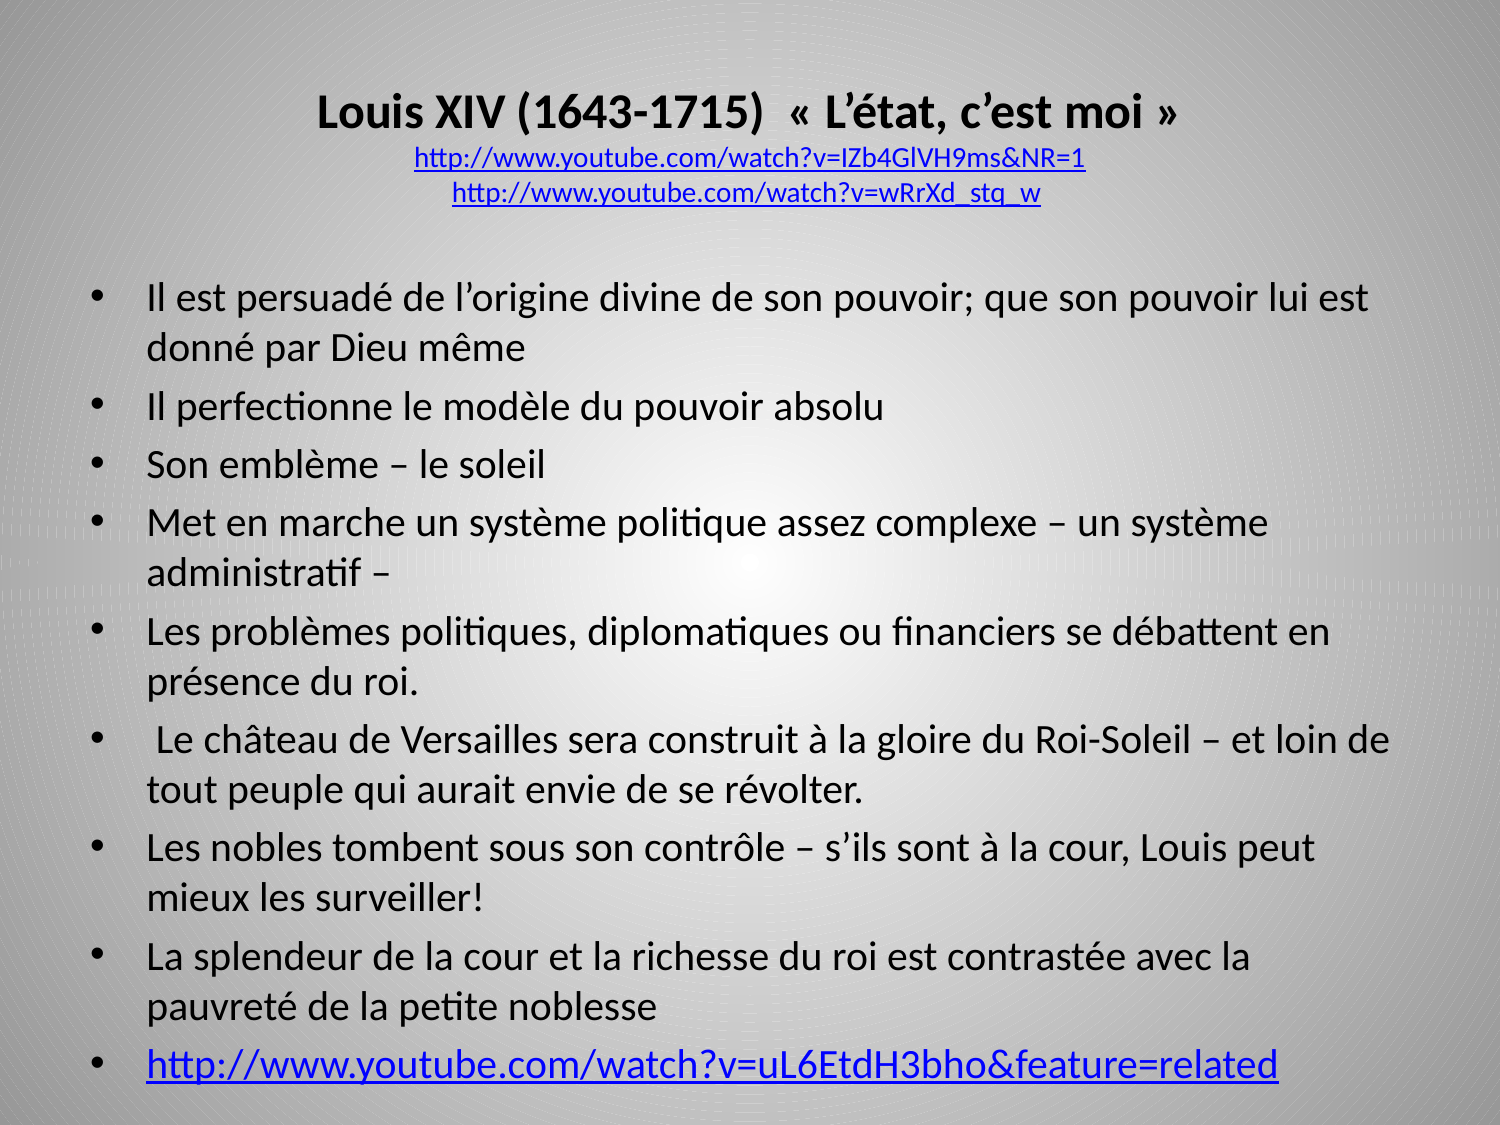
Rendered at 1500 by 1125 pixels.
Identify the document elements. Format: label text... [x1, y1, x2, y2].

list Il est persuadé de l’origine divine de son pouvoir; que son pouvoir lui est donné par Dieu même Il perfectionne le modèle du pouvoir absolu Son emblème – le soleil Met en marche un système politique assez complexe – un système administratif – Les problèmes politiques, diplomatiques ou financiers se débattent en présence du roi. Le château de Versailles sera construit à la gloire du Roi-Soleil – et loin de tout peuple qui aurait envie de se révolter. Les nobles tombent sous son contrôle – s’ils sont à la cour, Louis peut mieux les surveiller! La splendeur de la cour et la richesse du roi est contrastée avec la pauvreté de la petite noblesse http://www.youtube.com/watch?v=uL6EtdH3bho&feature=related [75, 262, 1425, 1082]
title Louis XIV (1643-1715) « L’état, c’est moi » http://www.youtube.com/watch?v=IZb4GlVH9ms&NR=1 http://www.youtube.com/watch?v=wRrXd_stq_w [75, 24, 1425, 262]
